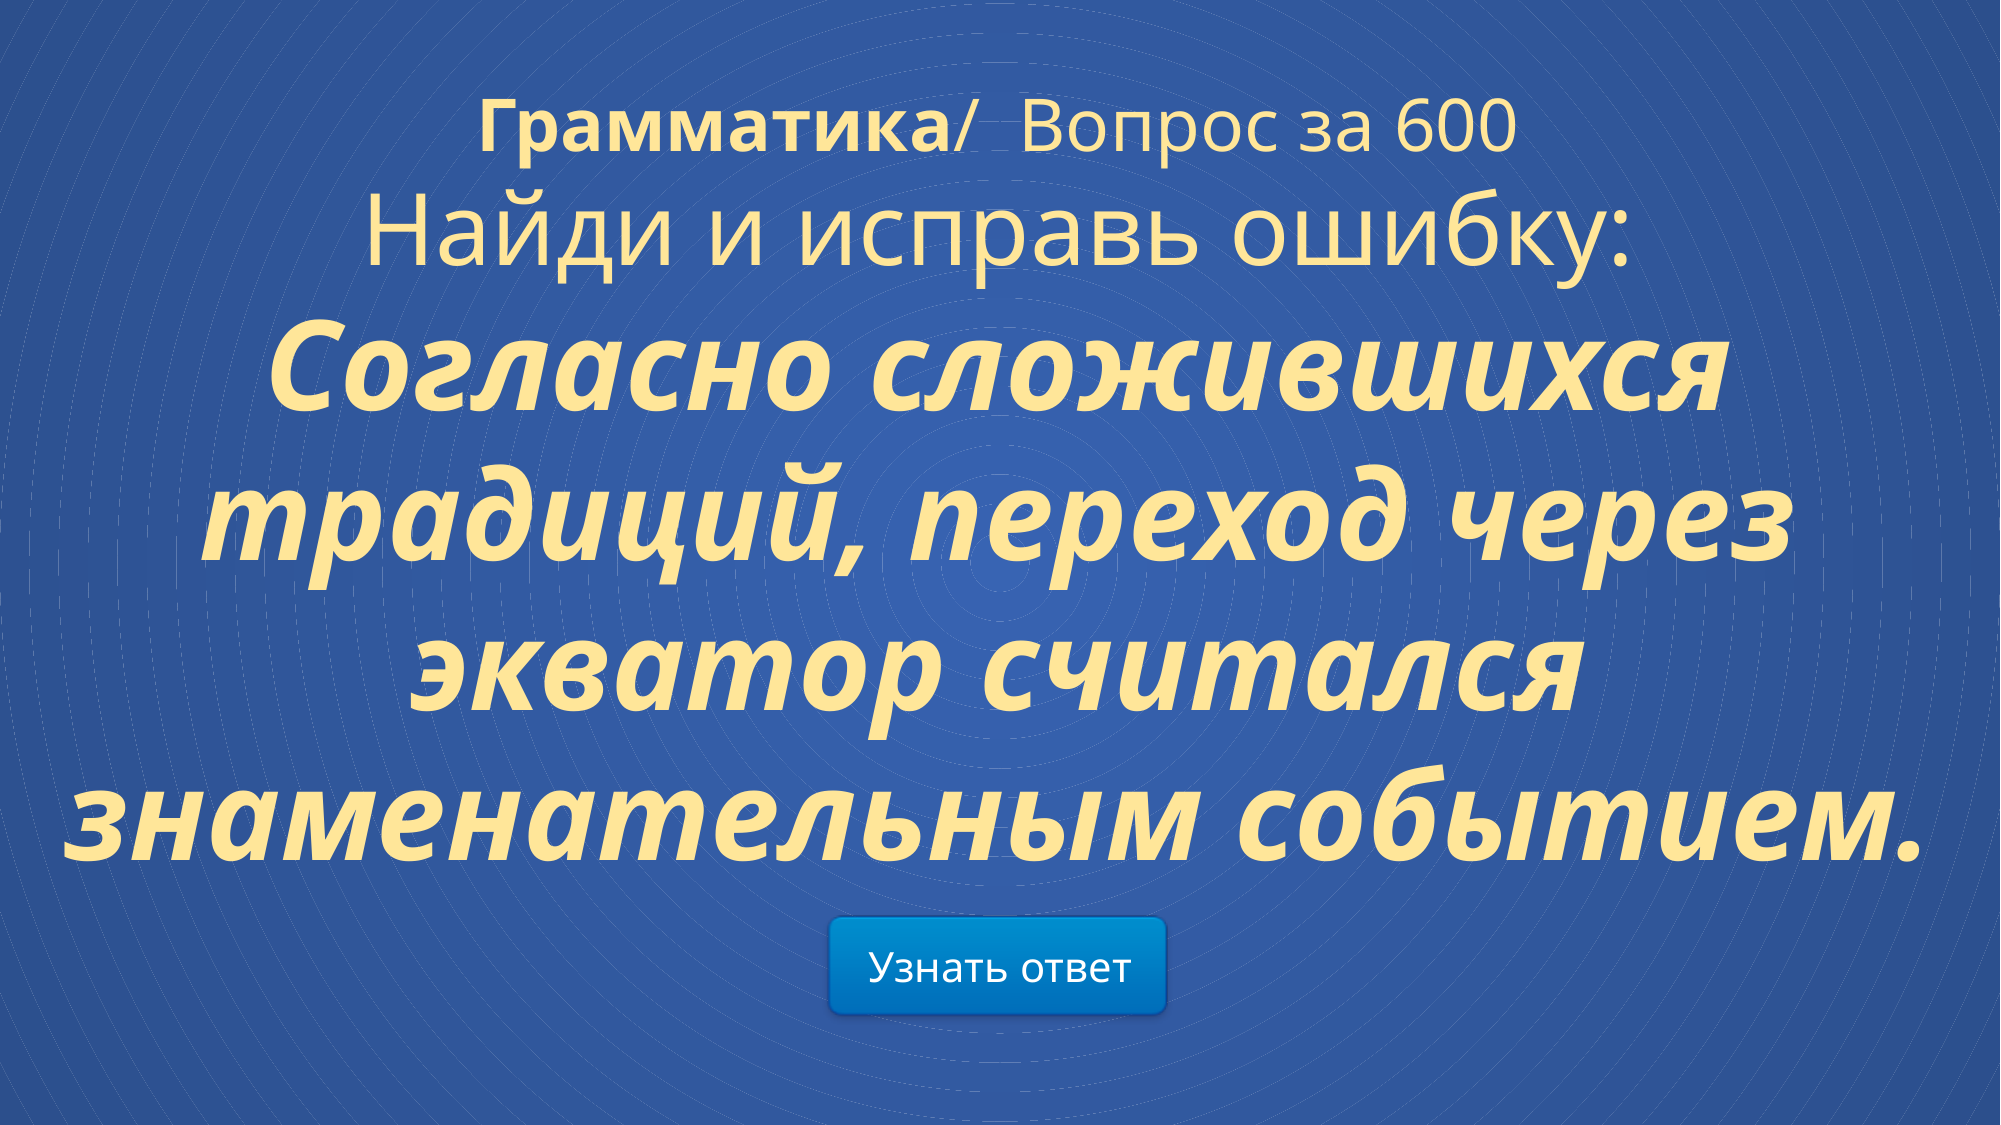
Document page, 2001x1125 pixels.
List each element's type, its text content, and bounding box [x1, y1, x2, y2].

picture [793, 902, 1180, 1035]
text_box Грамматика/ Вопрос за 600 Найди и исправь ошибку: Согласно сложившихся традиций, переход через экватор считался знаменательным событием. [26, 70, 1971, 893]
